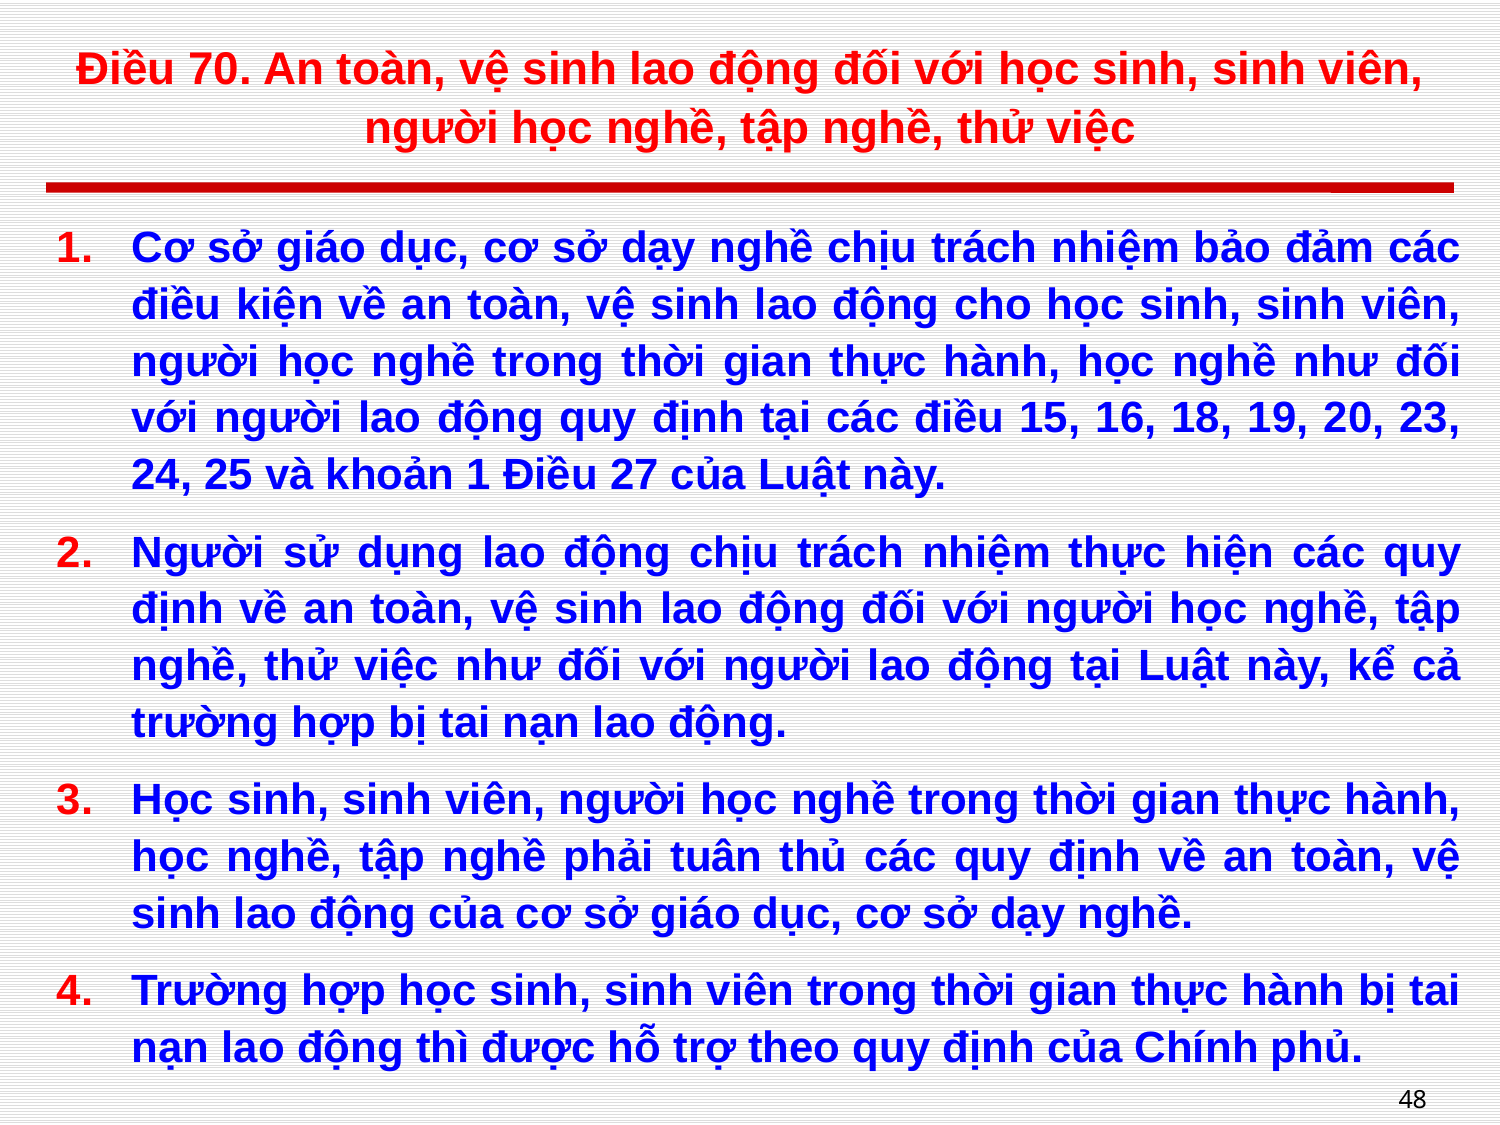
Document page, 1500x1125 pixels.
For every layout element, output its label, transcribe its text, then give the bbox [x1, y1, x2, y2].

text_box Cơ sở giáo dục, cơ sở dạy nghề chịu trách nhiệm bảo đảm các điều kiện về an toàn, vệ sinh lao động cho học sinh, sinh viên, người học nghề trong thời gian thực hành, học nghề như đối với người lao động quy định tại các điều 15, 16, 18, 19, 20, 23, 24, 25 và khoản 1 Điều 27 của Luật này. Người sử dụng lao động chịu trách nhiệm thực hiện các quy định về an toàn, vệ sinh lao động đối với người học nghề, tập nghề, thử việc như đối với người lao động tại Luật này, kể cả trường hợp bị tai nạn lao động. Học sinh, sinh viên, người học nghề trong thời gian thực hành, học nghề, tập nghề phải tuân thủ các quy định về an toàn, vệ sinh lao động của cơ sở giáo dục, cơ sở dạy nghề. Trường hợp học sinh, sinh viên trong thời gian thực hành bị tai nạn lao động thì được hỗ trợ theo quy định của Chính phủ. [23, 199, 1477, 1088]
title Điều 70. An toàn, vệ sinh lao động đối với học sinh, sinh viên, người học nghề, tập nghề, thử việc [38, 24, 1463, 163]
